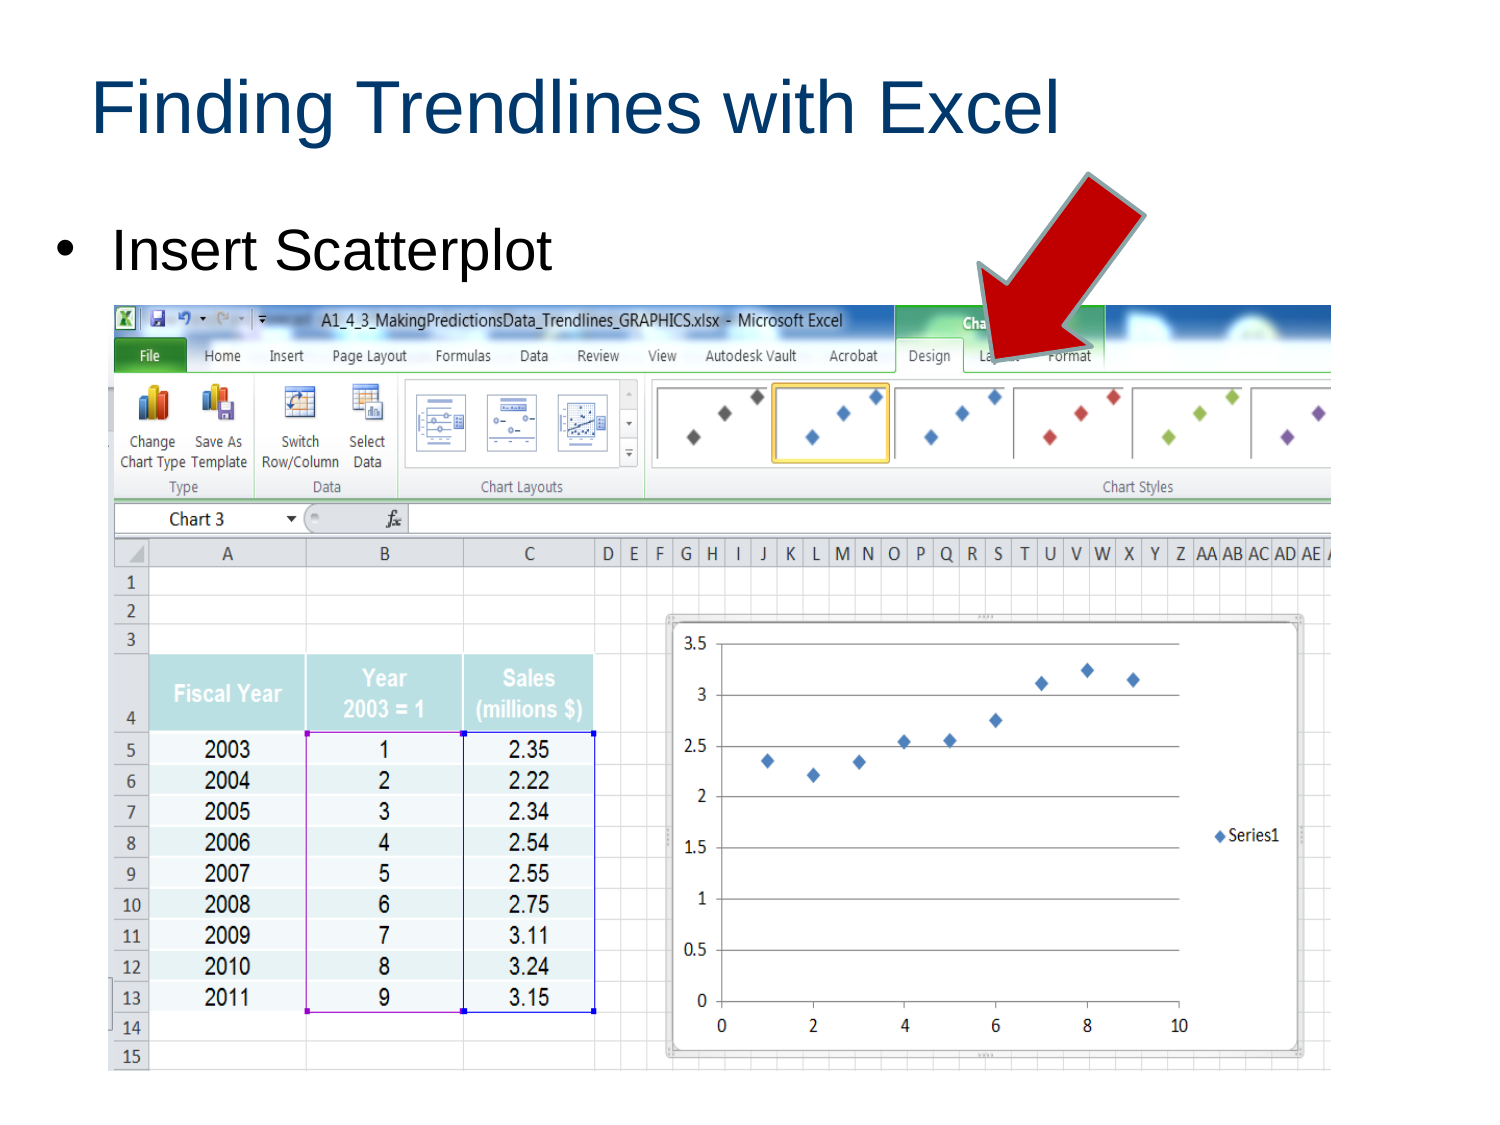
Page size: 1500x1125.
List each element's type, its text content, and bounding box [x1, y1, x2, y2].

picture [107, 305, 1332, 1072]
text_box Insert Scatterplot [40, 204, 880, 997]
text_box [976, 171, 1147, 303]
title Finding Trendlines with Excel [74, 44, 1426, 163]
